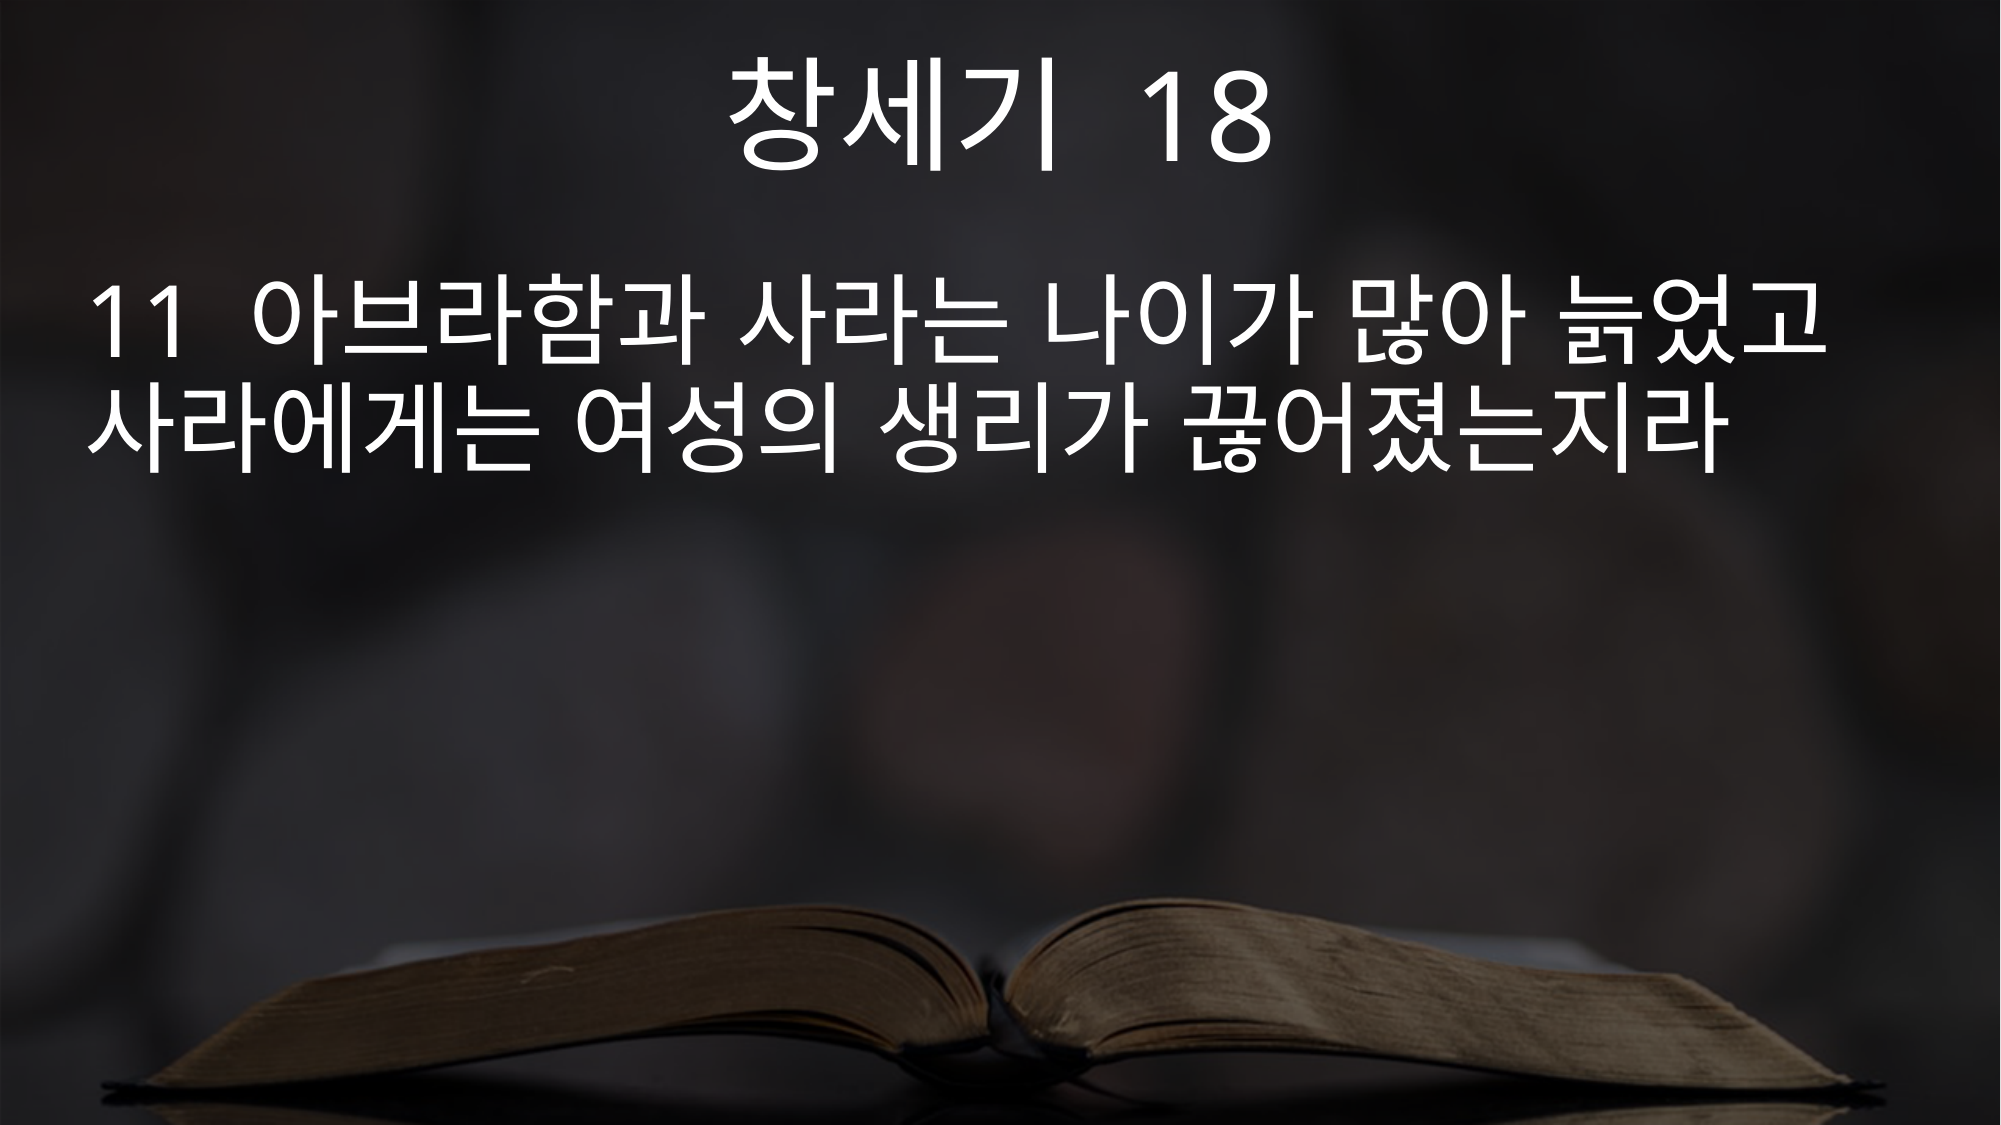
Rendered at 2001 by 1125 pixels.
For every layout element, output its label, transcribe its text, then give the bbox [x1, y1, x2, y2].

footer 창세기 18 [0, 32, 2000, 192]
list 11 아브라함과 사라는 나이가 많아 늙었고 사라에게는 여성의 생리가 끊어졌는지라 [69, 263, 1953, 423]
picture [0, 0, 2001, 1125]
